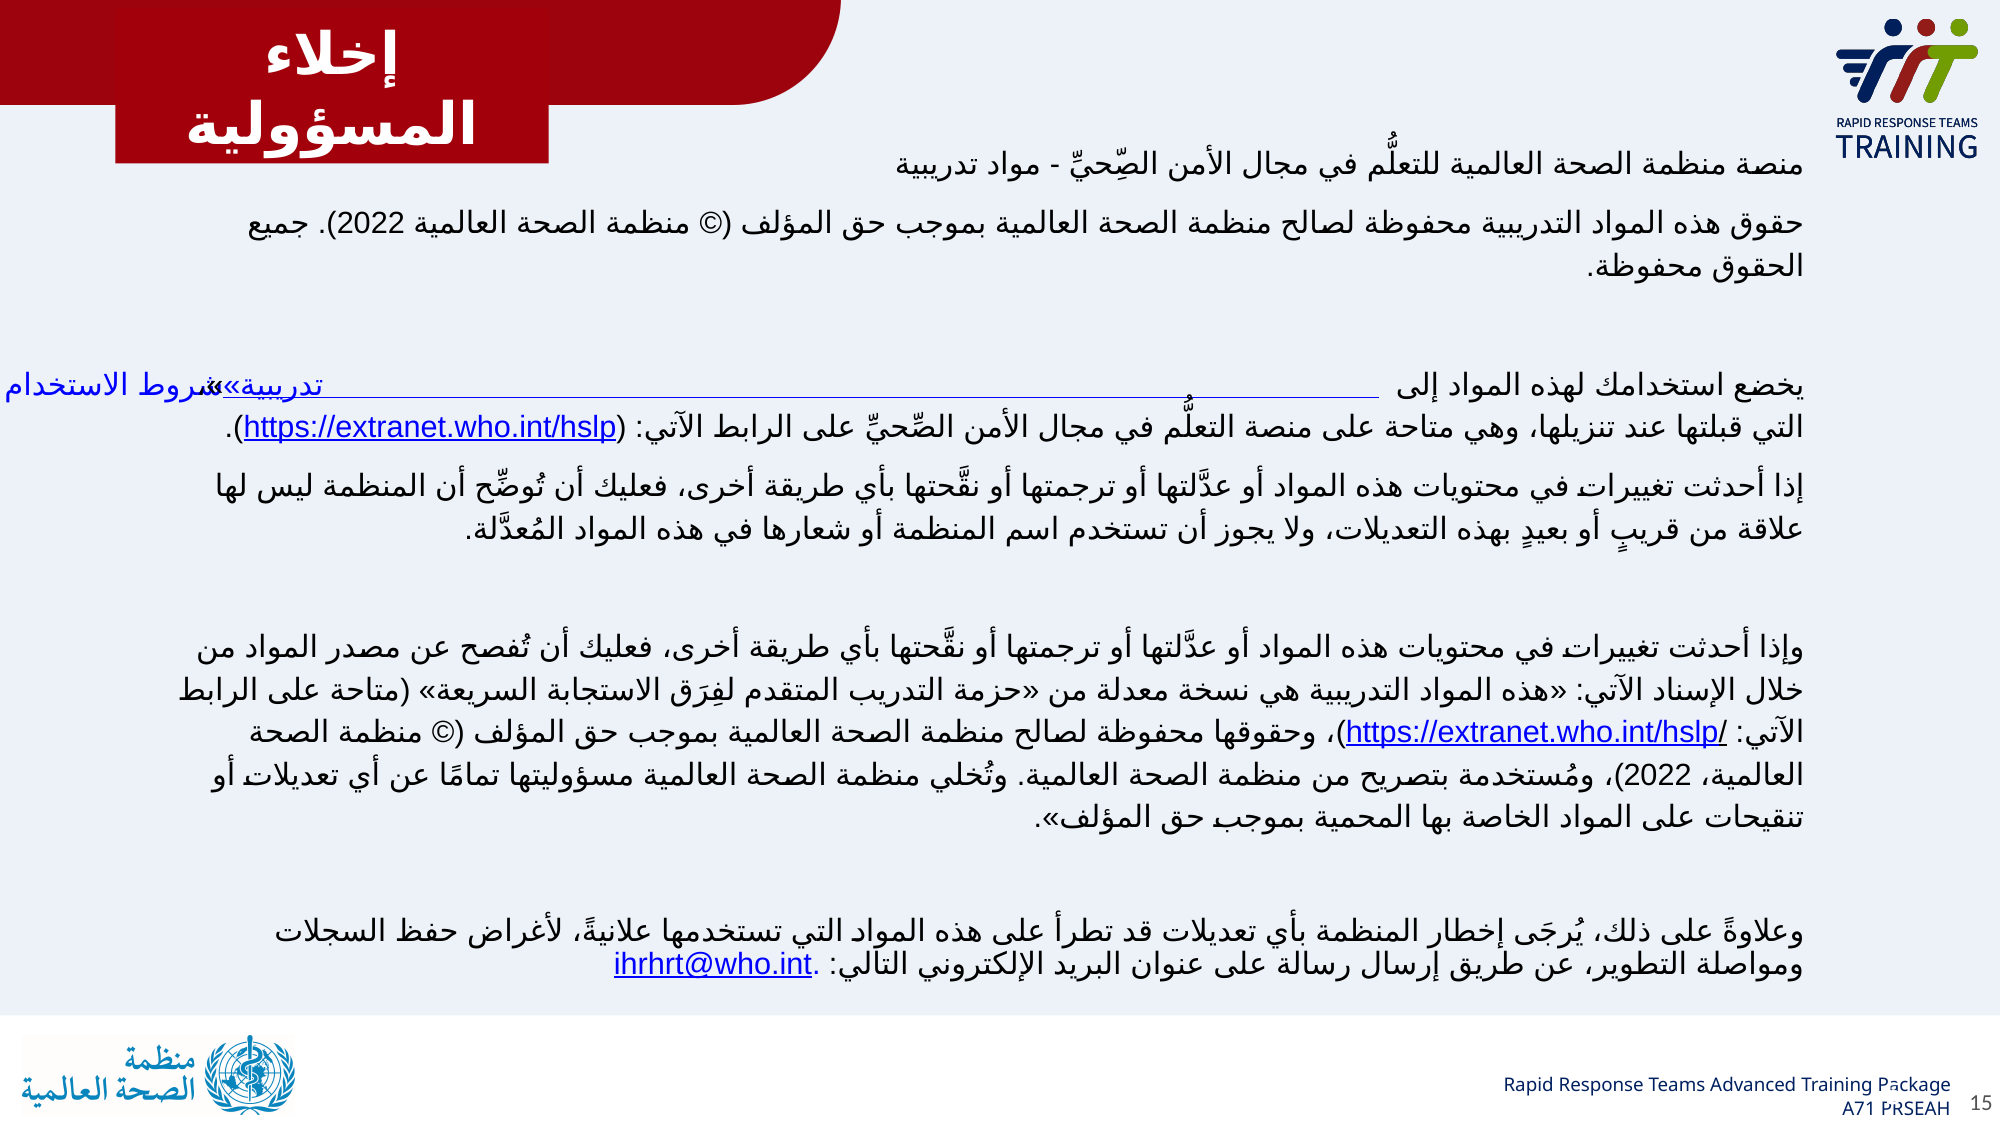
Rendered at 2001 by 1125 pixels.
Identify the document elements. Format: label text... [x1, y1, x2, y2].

slide_number 15 [1882, 1037, 1930, 1092]
text_box إخلاء المسؤولية [115, 8, 549, 164]
picture [0, 0, 841, 105]
picture [22, 1035, 295, 1115]
list منصة منظمة الصحة العالمية للتعلُّم في مجال الأمن الصِّحيِّ - مواد تدريبية حقوق هذه المواد التدريبية محفوظة لصالح منظمة الصحة العالمية بموجب حق المؤلف (© منظمة الصحة العالمية 2022). جميع الحقوق محفوظة. يخضع استخدامك لهذه المواد إلى «شروط الاستخدام - منصة منظمة الصحة العالمية للتعلُّم في مجال الأمن الصِّحيِّ، مواد تدريبية»، التي قبلتها عند تنزيلها، وهي متاحة على منصة التعلُّم في مجال الأمن الصِّحيِّ على الرابط الآتي: (https://extranet.who.int/hslp). إذا أحدثت تغييرات في محتويات هذه المواد أو عدَّلتها أو ترجمتها أو نقَّحتها بأي طريقة أخرى، فعليك أن تُوضِّح أن المنظمة ليس لها علاقة من قريبٍ أو بعيدٍ بهذه التعديلات، ولا يجوز أن تستخدم اسم المنظمة أو شعارها في هذه المواد المُعدَّلة. وإذا أحدثت تغييرات في محتويات هذه المواد أو عدَّلتها أو ترجمتها أو نقَّحتها بأي طريقة أخرى، فعليك أن تُفصح عن مصدر المواد من خلال الإسناد الآتي: «هذه المواد التدريبية هي نسخة معدلة من «حزمة التدريب المتقدم لفِرَق الاستجابة السريعة» (متاحة على الرابط الآتي: https://extranet.who.int/hslp/)، وحقوقها محفوظة لصالح منظمة الصحة العالمية بموجب حق المؤلف (© منظمة الصحة العالمية، 2022)، ومُستخدمة بتصريح من منظمة الصحة العالمية. وتُخلي منظمة الصحة العالمية مسؤوليتها تمامًا عن أي تعديلات أو تنقيحات على المواد الخاصة بها المحمية بموجب حق المؤلف». وعلاوةً على ذلك، يُرجَى إخطار المنظمة بأي تعديلات قد تطرأ على هذه المواد التي تستخدمها علانيةً، لأغراض حفظ السجلات ومواصلة التطوير، عن طريق إرسال رسالة على عنوان البريد الإلكتروني التالي: ihrhrt@who.int. [159, 137, 1805, 993]
picture [1835, 19, 1978, 167]
picture [252, 1050, 258, 1059]
